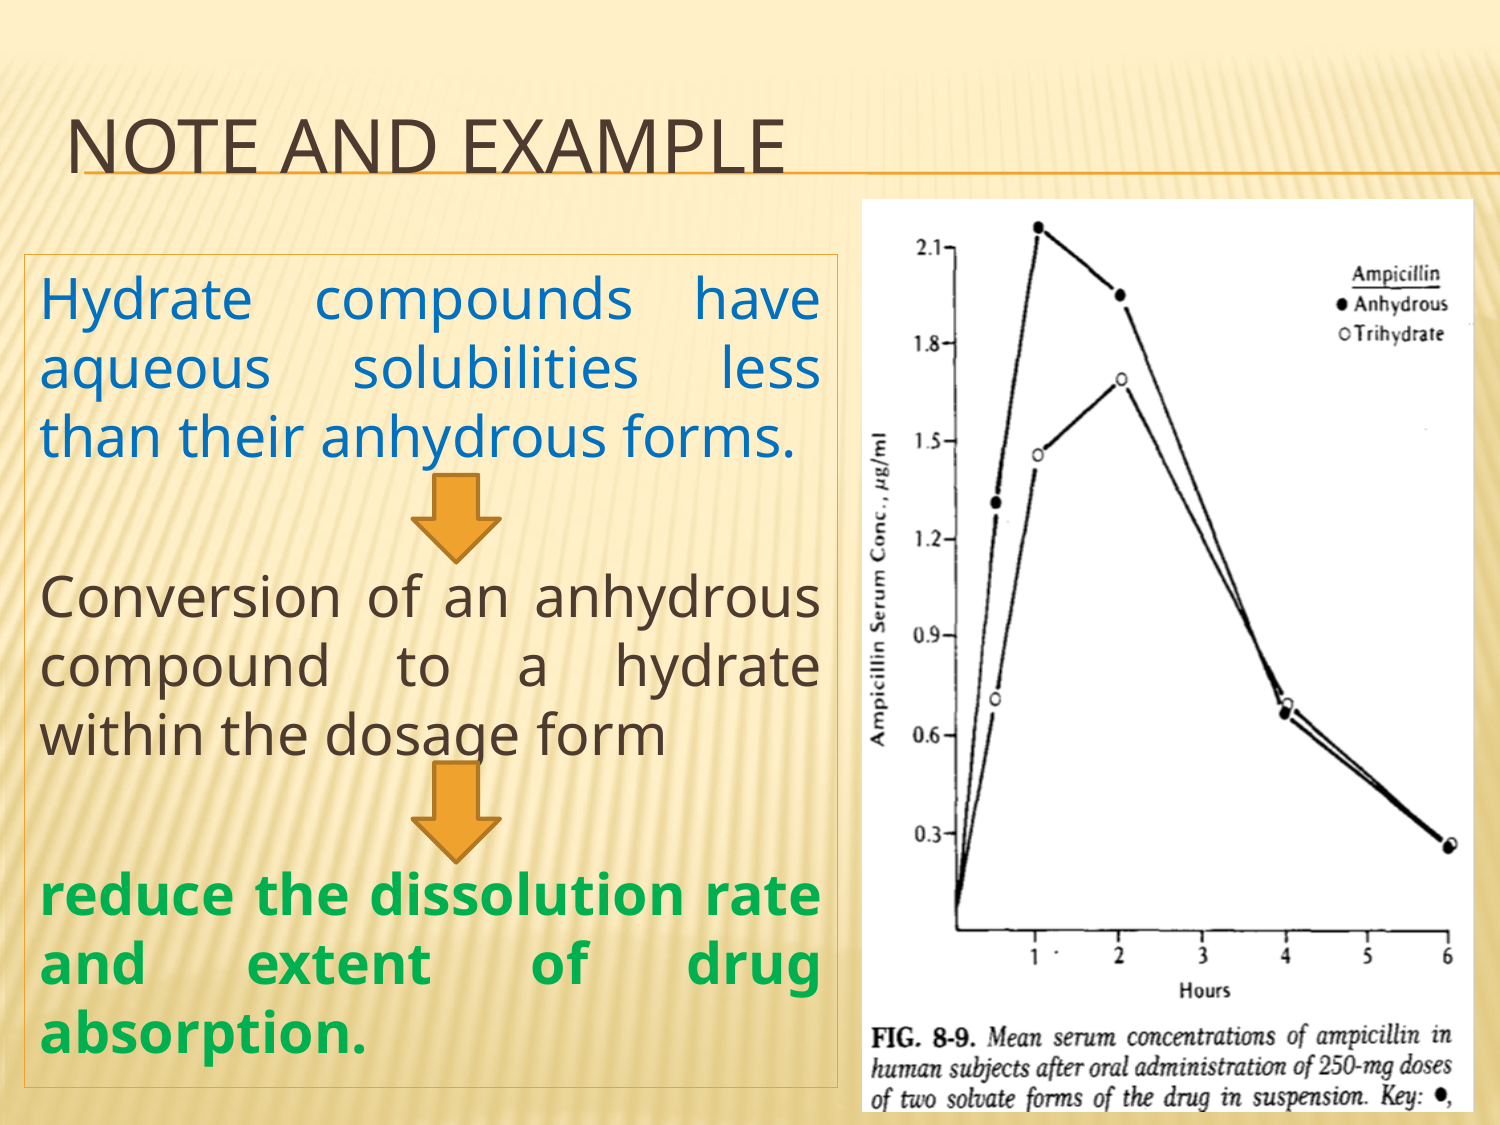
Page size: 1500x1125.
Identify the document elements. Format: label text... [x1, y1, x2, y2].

title Note and example [50, 75, 1475, 213]
text_box [410, 472, 502, 565]
picture [862, 199, 1475, 1113]
text_box [410, 760, 502, 865]
list Hydrate compounds have aqueous solubilities less than their anhydrous forms. Conversion of an anhydrous compound to a hydrate within the dosage form reduce the dissolution rate and extent of drug absorption. [24, 254, 838, 1088]
